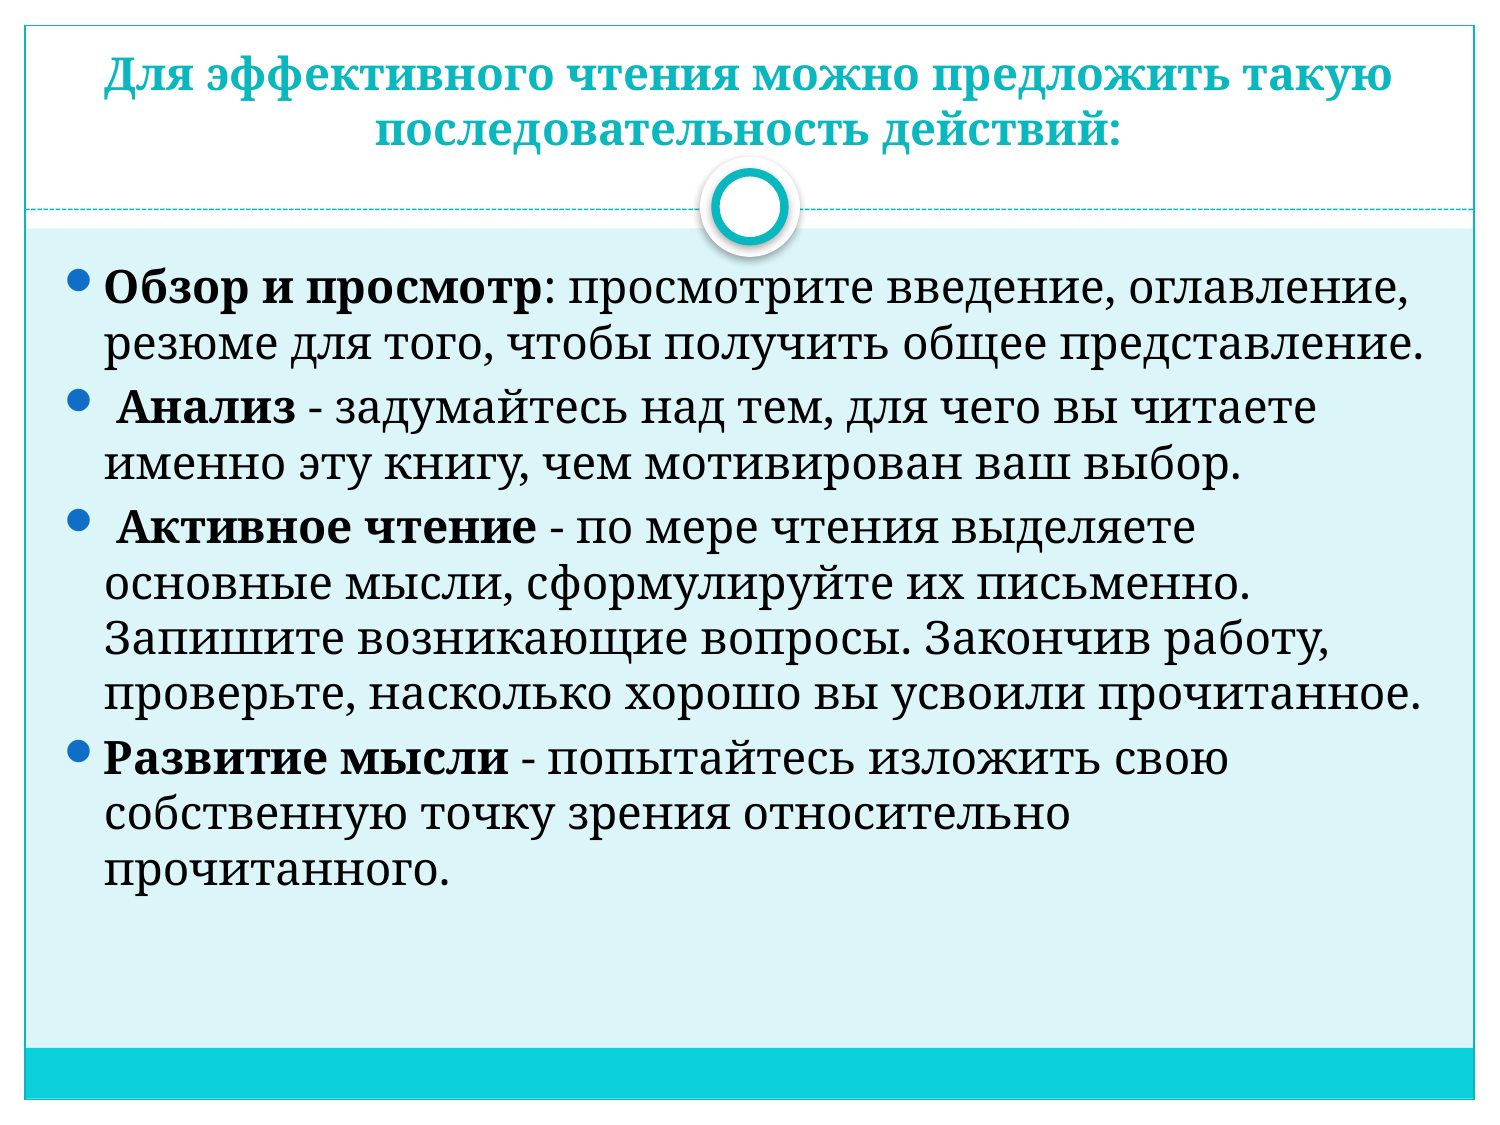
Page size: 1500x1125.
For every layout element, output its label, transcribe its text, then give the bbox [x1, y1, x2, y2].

list Обзор и просмотр: просмотрите введение, оглавление, резюме для того, чтобы получить общее представление. Анализ - задумайтесь над тем, для чего вы читаете именно эту книгу, чем мотивирован ваш выбор. Активное чтение - по мере чтения выделяете основные мысли, сформулируйте их письменно. Запишите возникающие вопросы. Закончив работу, проверьте, насколько хорошо вы усвоили прочитанное. Развитие мысли - попытайтесь изложить свою собственную точку зрения относительно прочитанного. [49, 250, 1445, 1001]
title Для эффективного чтения можно предложить такую последовательность действий: [49, 37, 1450, 162]
